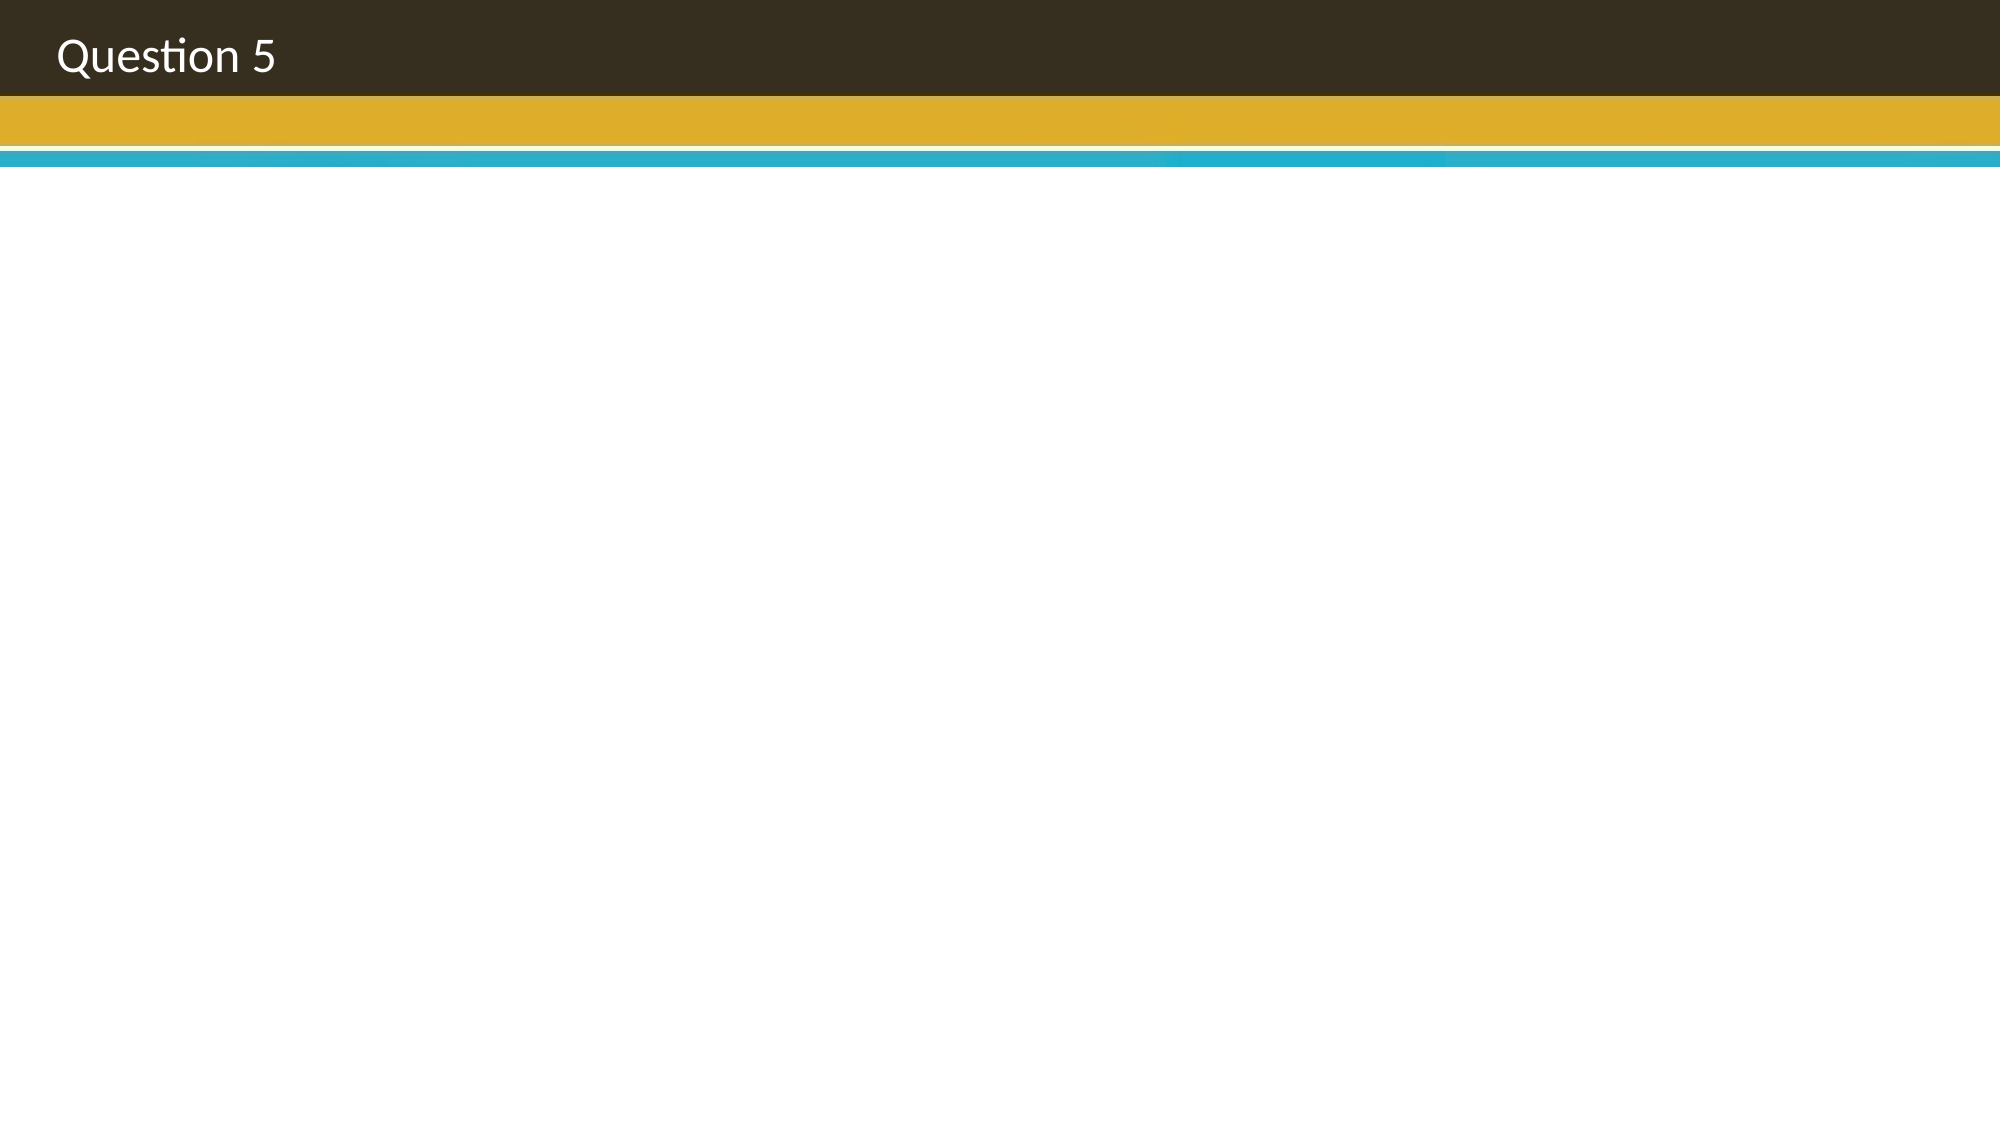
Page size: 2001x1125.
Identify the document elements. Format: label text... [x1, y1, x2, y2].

text_box Question 5 [41, 14, 293, 90]
picture [0, 0, 2000, 167]
